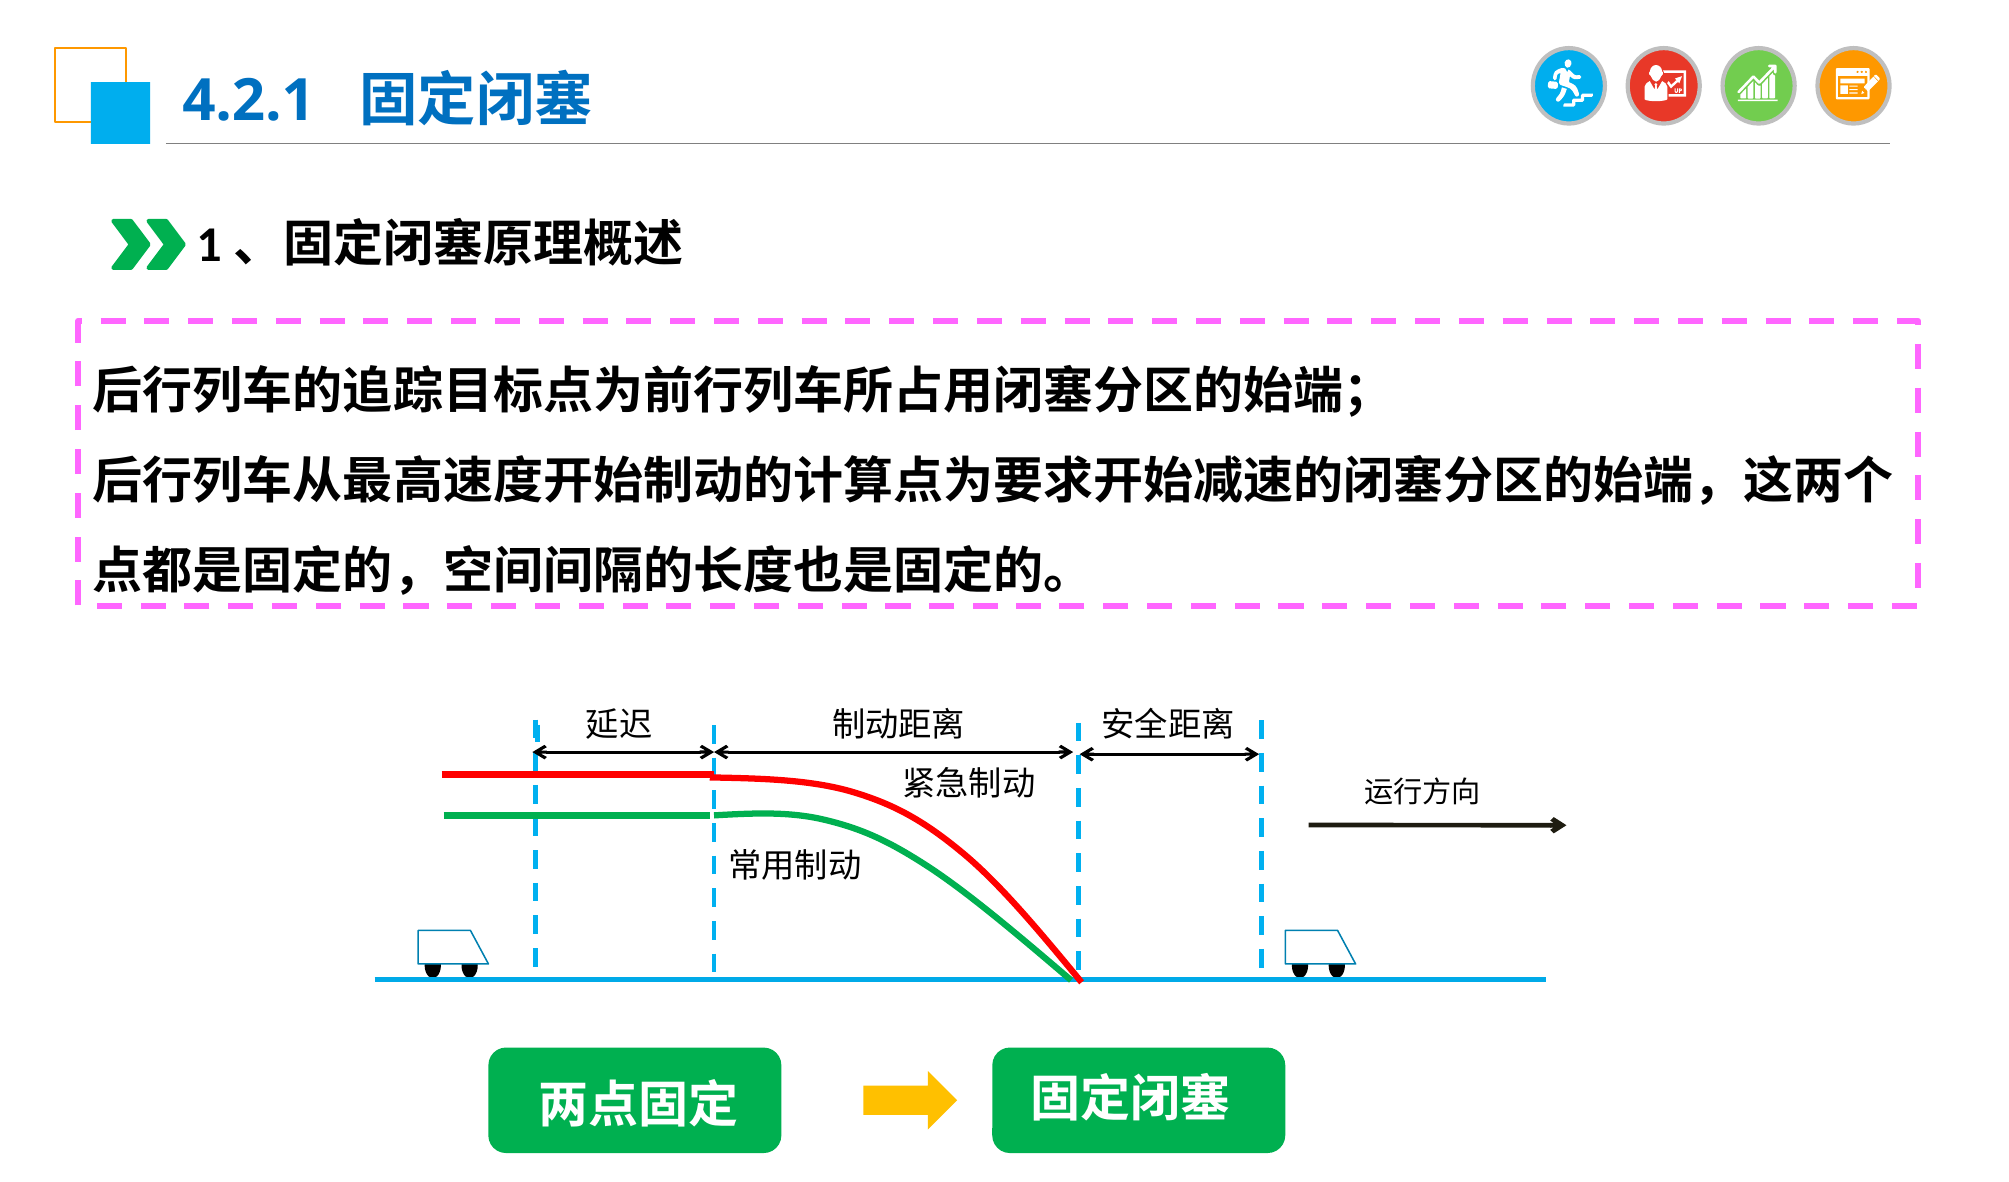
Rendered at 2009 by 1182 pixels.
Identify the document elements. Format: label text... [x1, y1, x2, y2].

text_box 4.2.1 固定闭塞 [161, 51, 614, 142]
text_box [488, 1047, 782, 1154]
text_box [113, 203, 697, 280]
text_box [992, 1047, 1286, 1154]
text_box [863, 1071, 958, 1130]
text_box 后行列车的追踪目标点为前行列车所占用闭塞分区的始端； 后行列车从最高速度开始制动的计算点为要求开始减速的闭塞分区的始端，这两个点都是固定的，空间间隔的长度也是固定的。 [78, 321, 1919, 606]
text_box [374, 695, 1567, 988]
